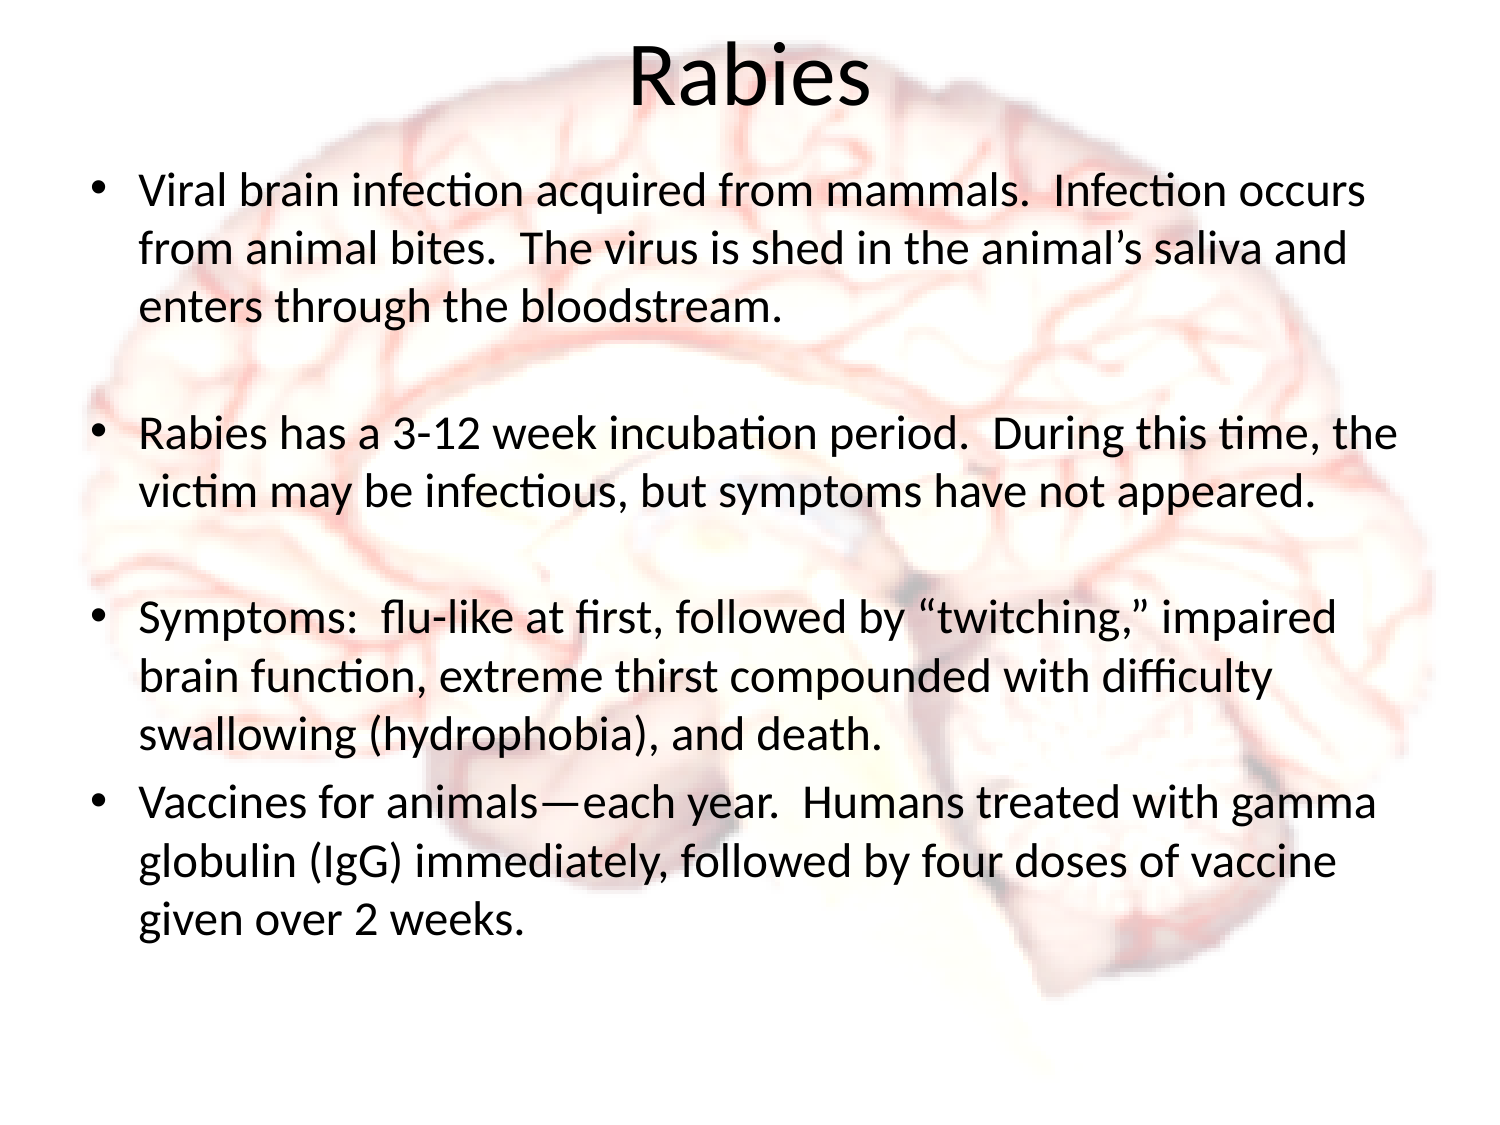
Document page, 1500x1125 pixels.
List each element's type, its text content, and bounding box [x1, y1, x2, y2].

title Rabies [75, 0, 1425, 149]
list Viral brain infection acquired from mammals. Infection occurs from animal bites. The virus is shed in the animal’s saliva and enters through the bloodstream. Rabies has a 3-12 week incubation period. During this time, the victim may be infectious, but symptoms have not appeared. Symptoms: flu-like at first, followed by “twitching,” impaired brain function, extreme thirst compounded with difficulty swallowing (hydrophobia), and death. Vaccines for animals—each year. Humans treated with gamma globulin (IgG) immediately, followed by four doses of vaccine given over 2 weeks. [75, 149, 1425, 1005]
